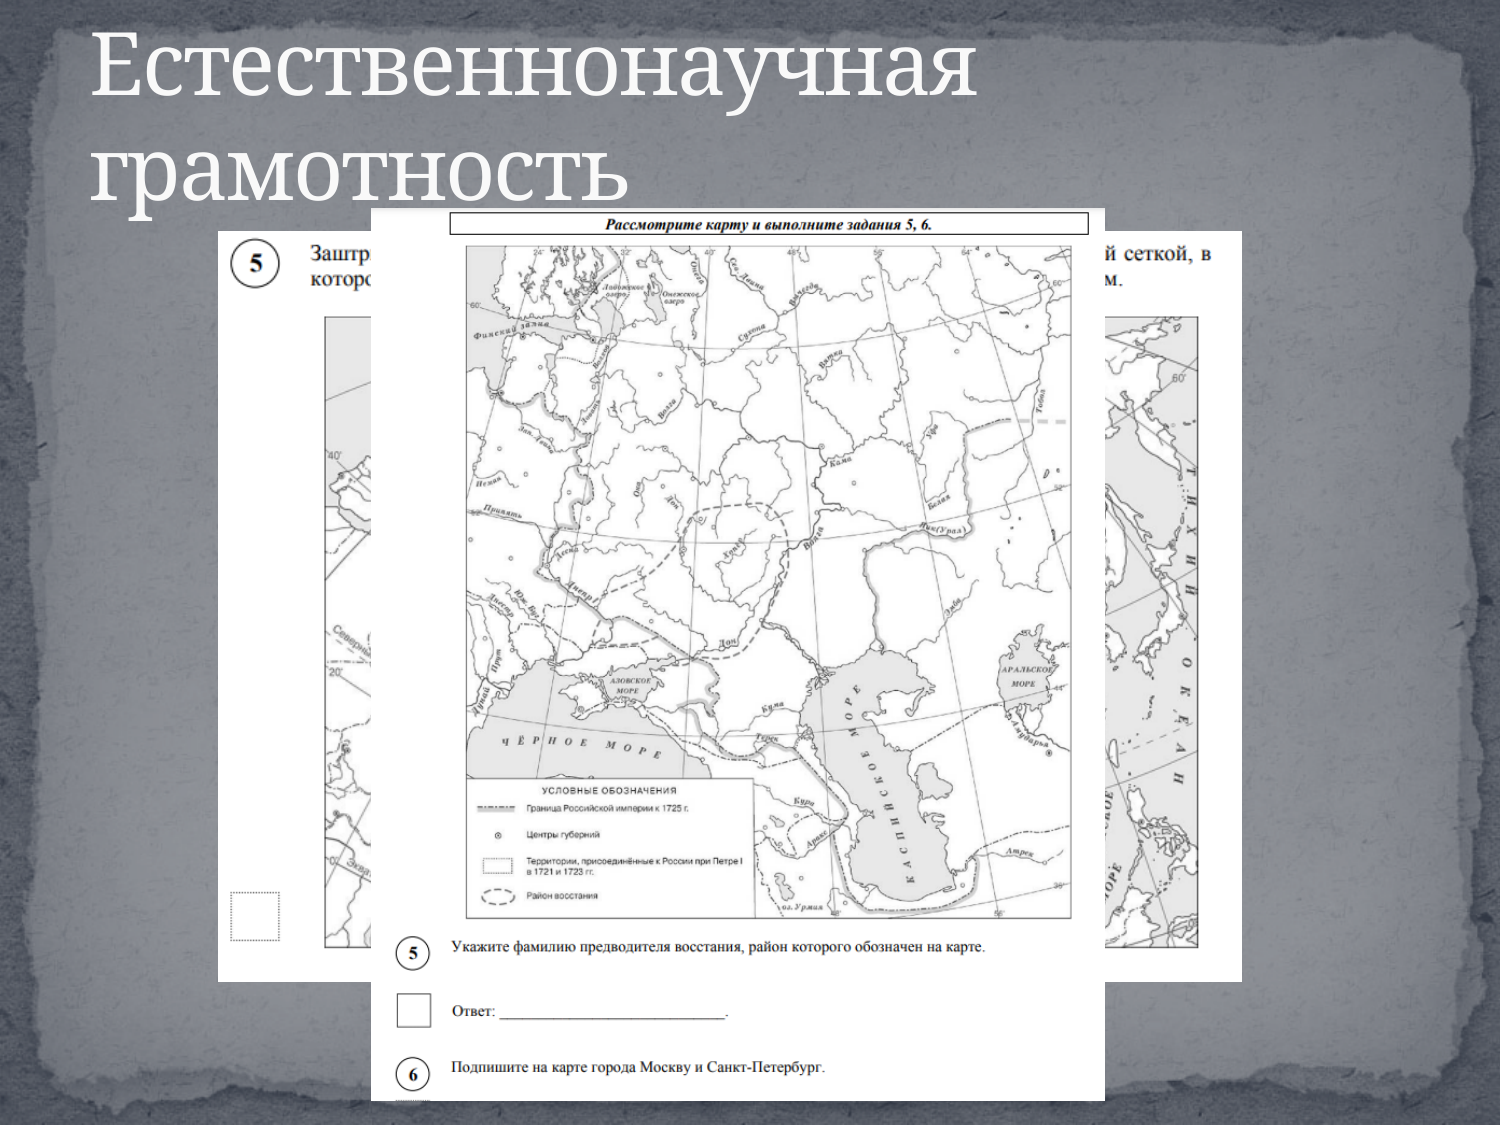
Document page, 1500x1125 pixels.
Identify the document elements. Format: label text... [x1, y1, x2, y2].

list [1114, 234, 1239, 979]
title Естественнонаучная грамотность [74, 24, 1425, 225]
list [221, 234, 361, 979]
picture [371, 208, 1105, 1101]
